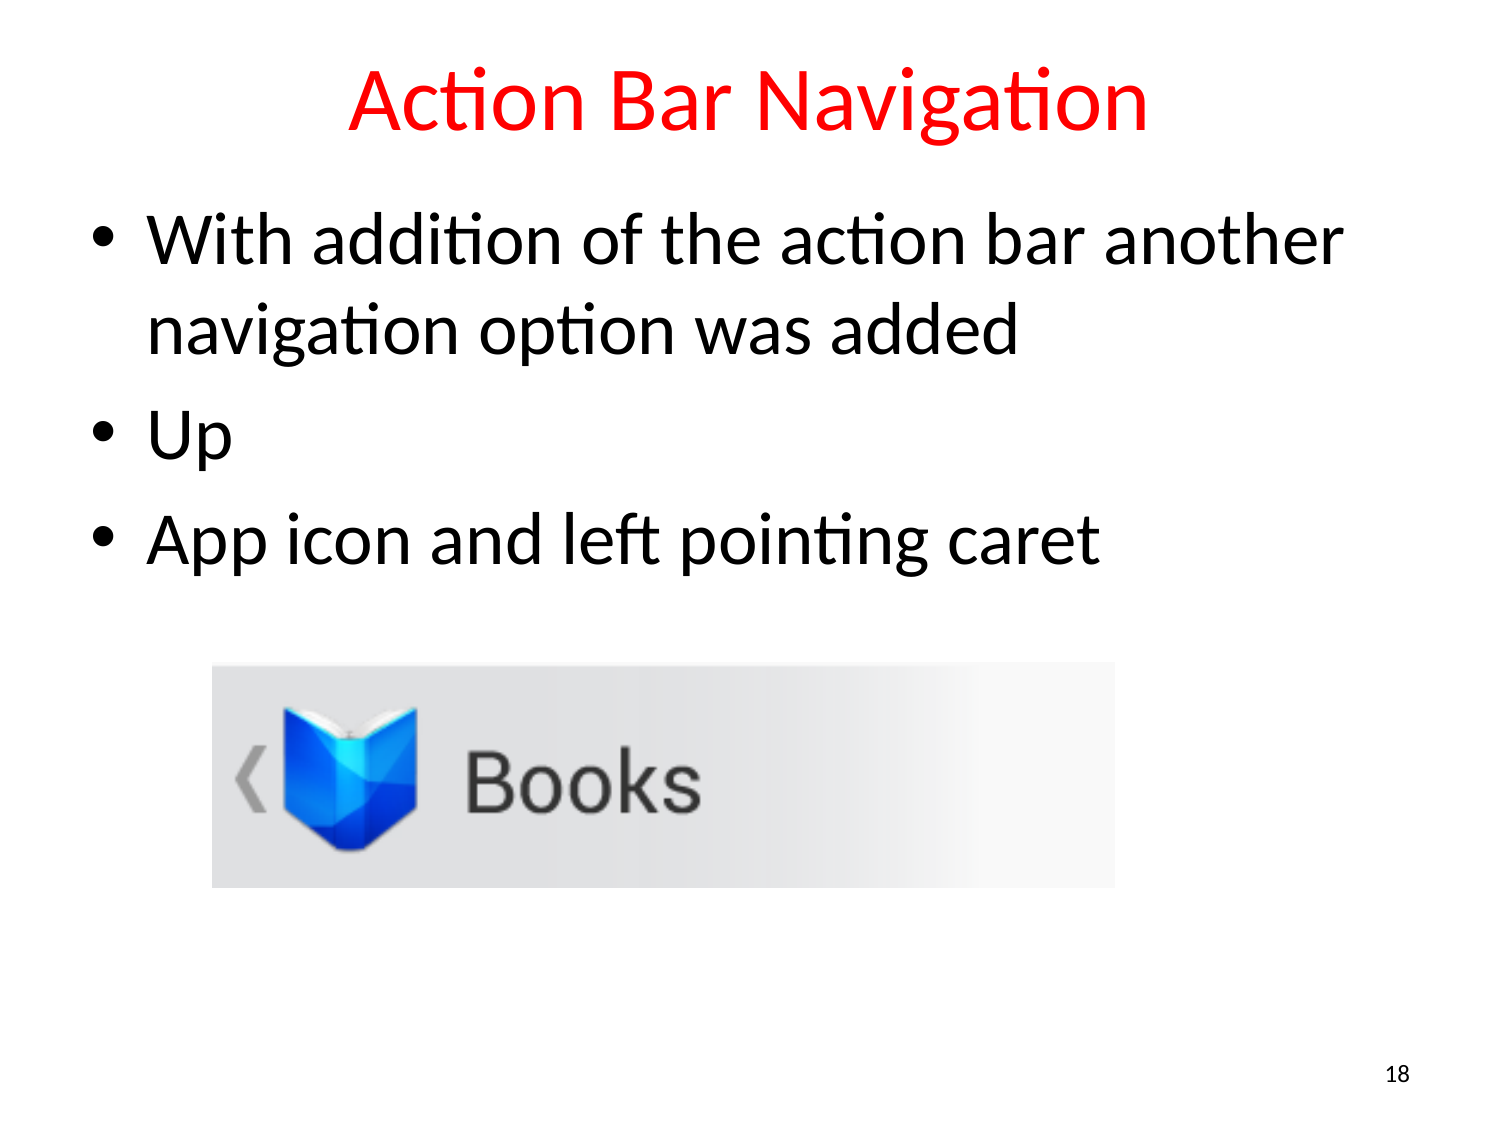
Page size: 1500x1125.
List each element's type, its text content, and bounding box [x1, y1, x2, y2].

title Action Bar Navigation [75, 0, 1425, 182]
slide_number 18 [1074, 1042, 1425, 1103]
list With addition of the action bar another navigation option was added Up App icon and left pointing caret [75, 182, 1425, 1038]
picture [212, 662, 1116, 888]
